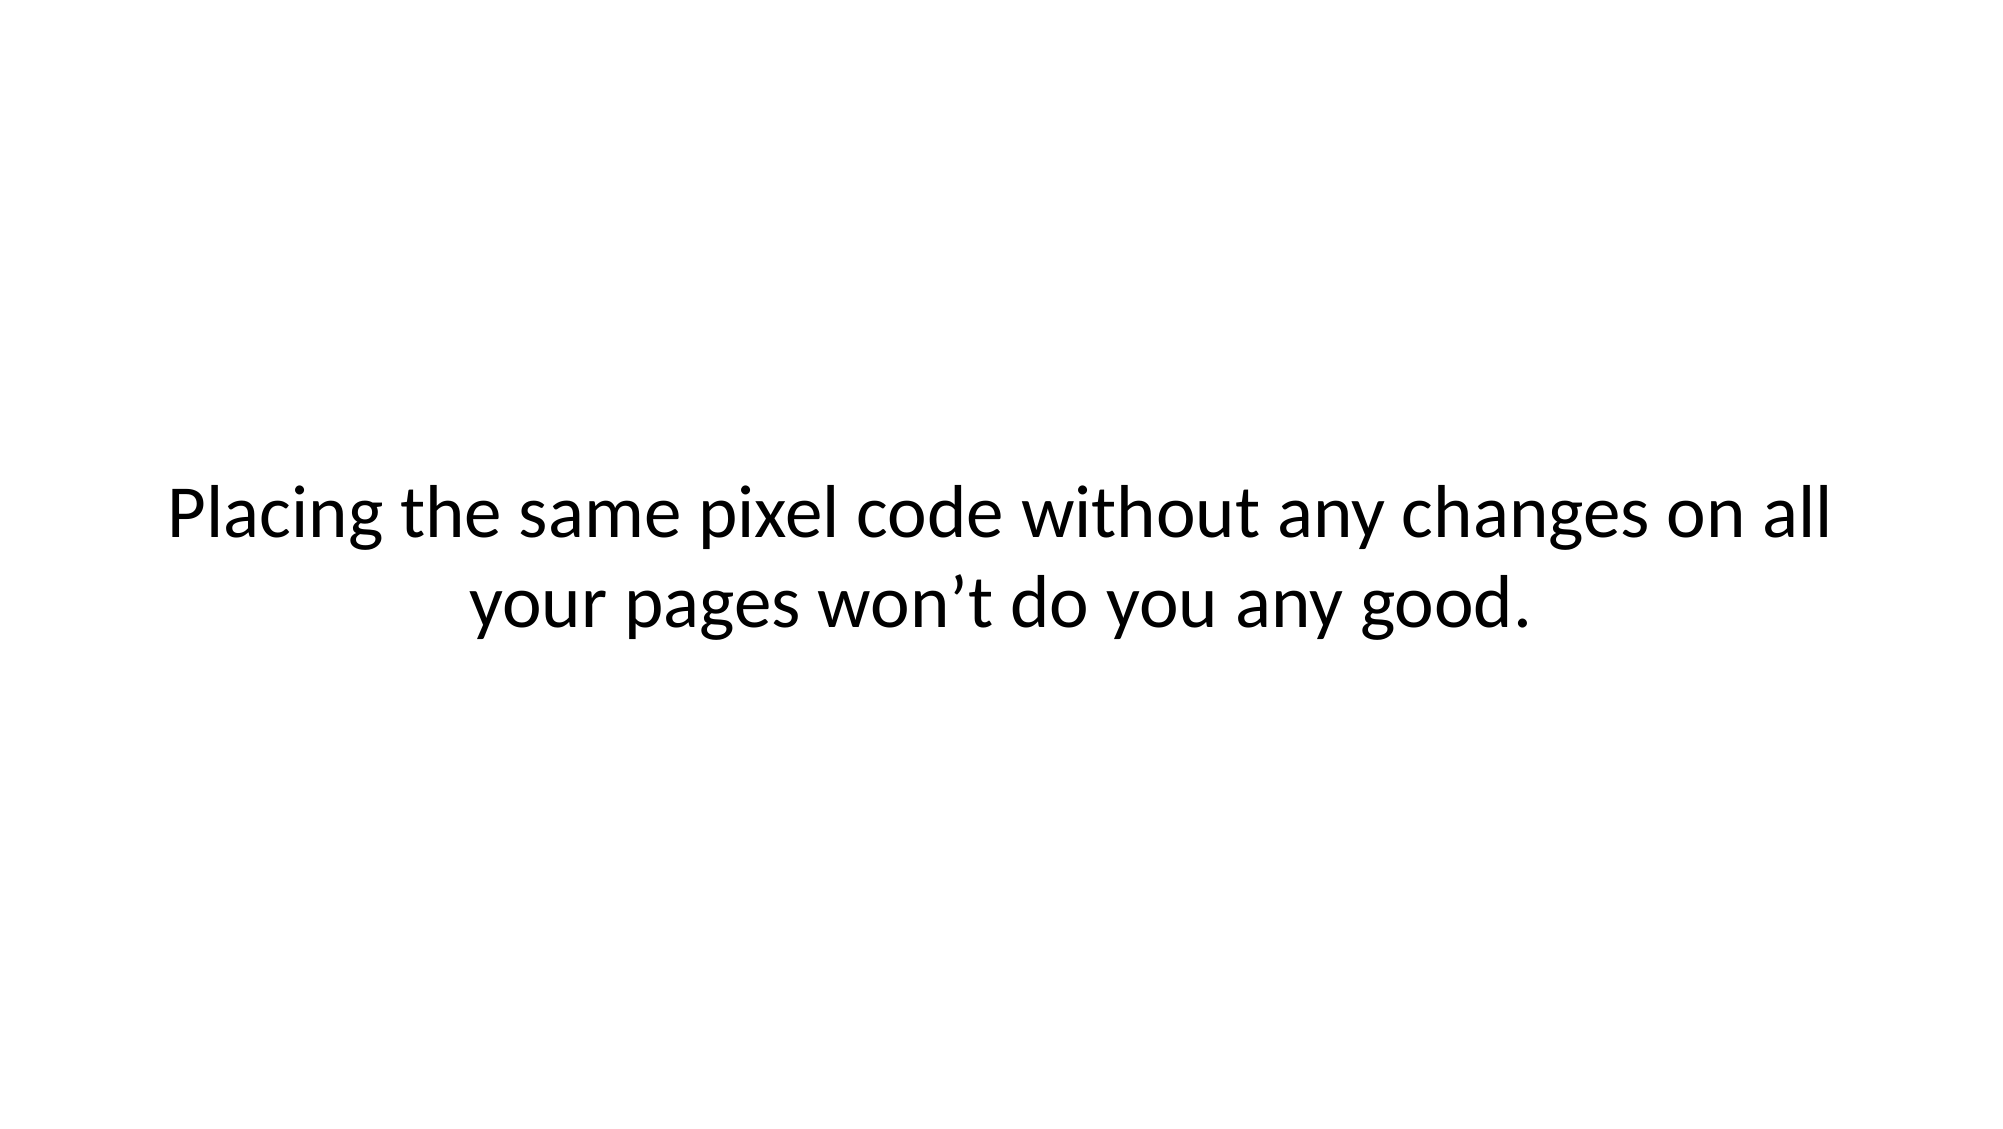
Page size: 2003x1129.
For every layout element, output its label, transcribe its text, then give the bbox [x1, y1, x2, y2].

title Placing the same pixel code without any changes on all your pages won’t do you any good. [150, 350, 1853, 844]
